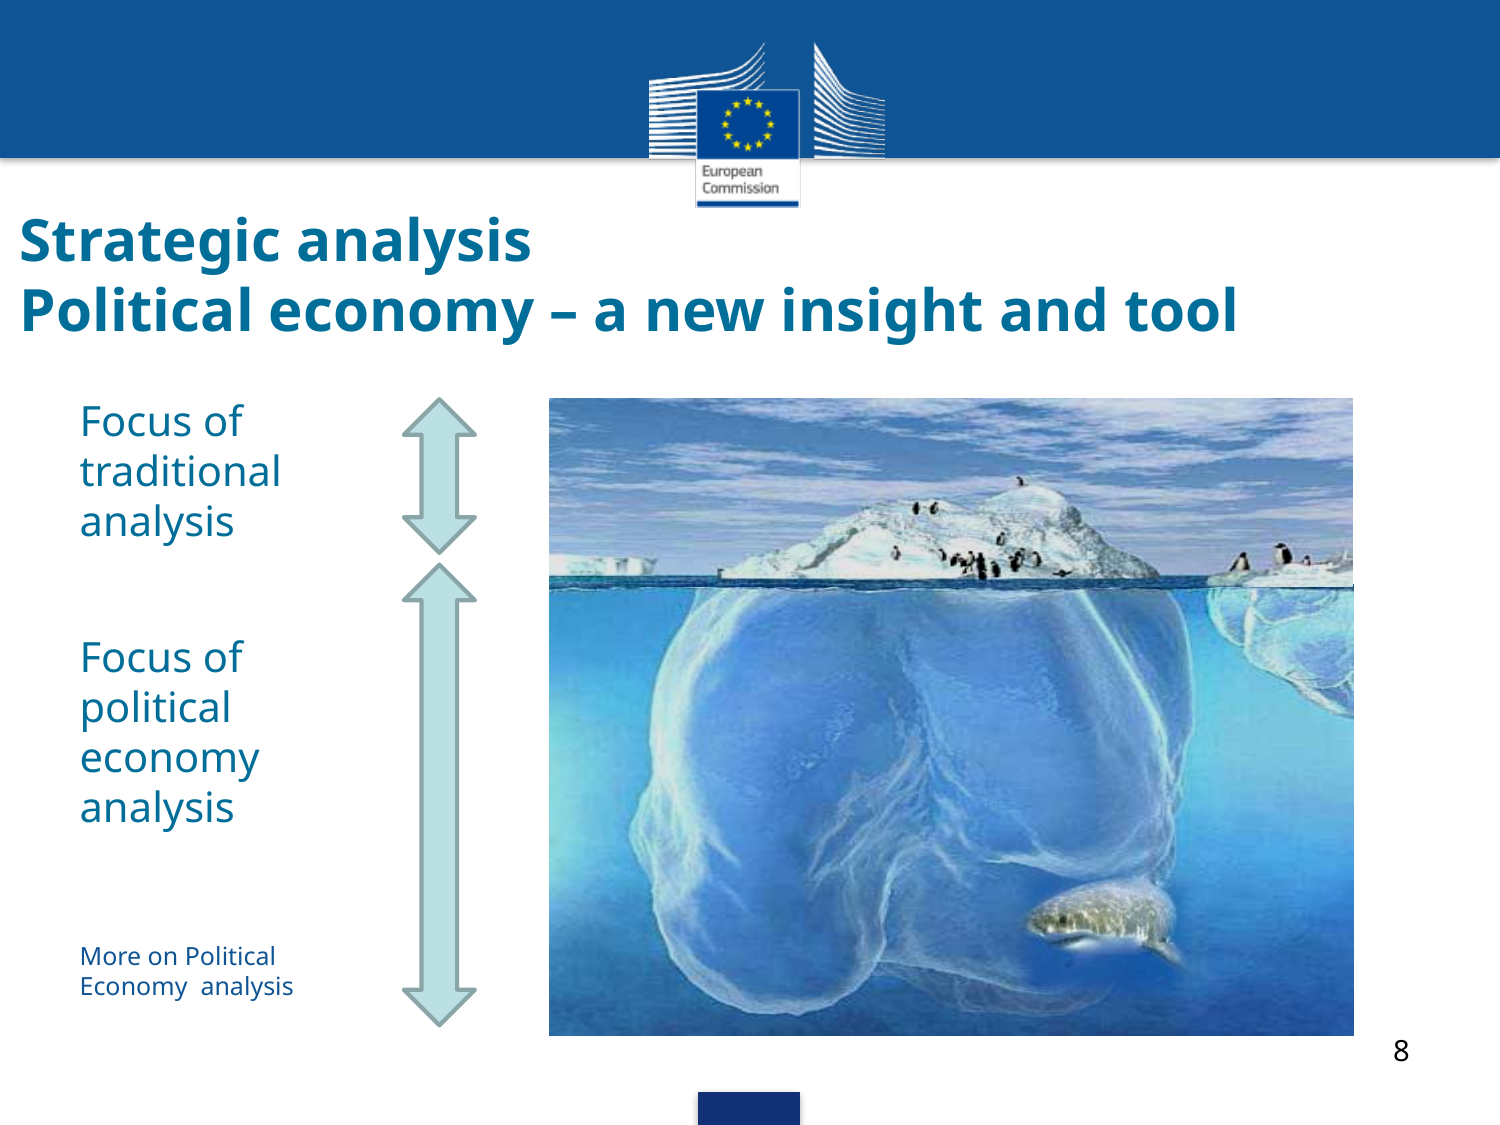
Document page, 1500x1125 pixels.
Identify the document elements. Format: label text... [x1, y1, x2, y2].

text_box [401, 562, 477, 1028]
text_box More on Political Economy analysis [64, 932, 349, 1008]
slide_number 8 [1074, 1024, 1426, 1103]
text_box Focus of traditional analysis [64, 387, 364, 553]
text_box [401, 397, 477, 555]
picture [549, 398, 1354, 1037]
picture [649, 42, 885, 196]
text_box Strategic analysis Political economy – a new insight and tool [0, 196, 1500, 351]
text_box Focus of political economy analysis [64, 623, 377, 839]
